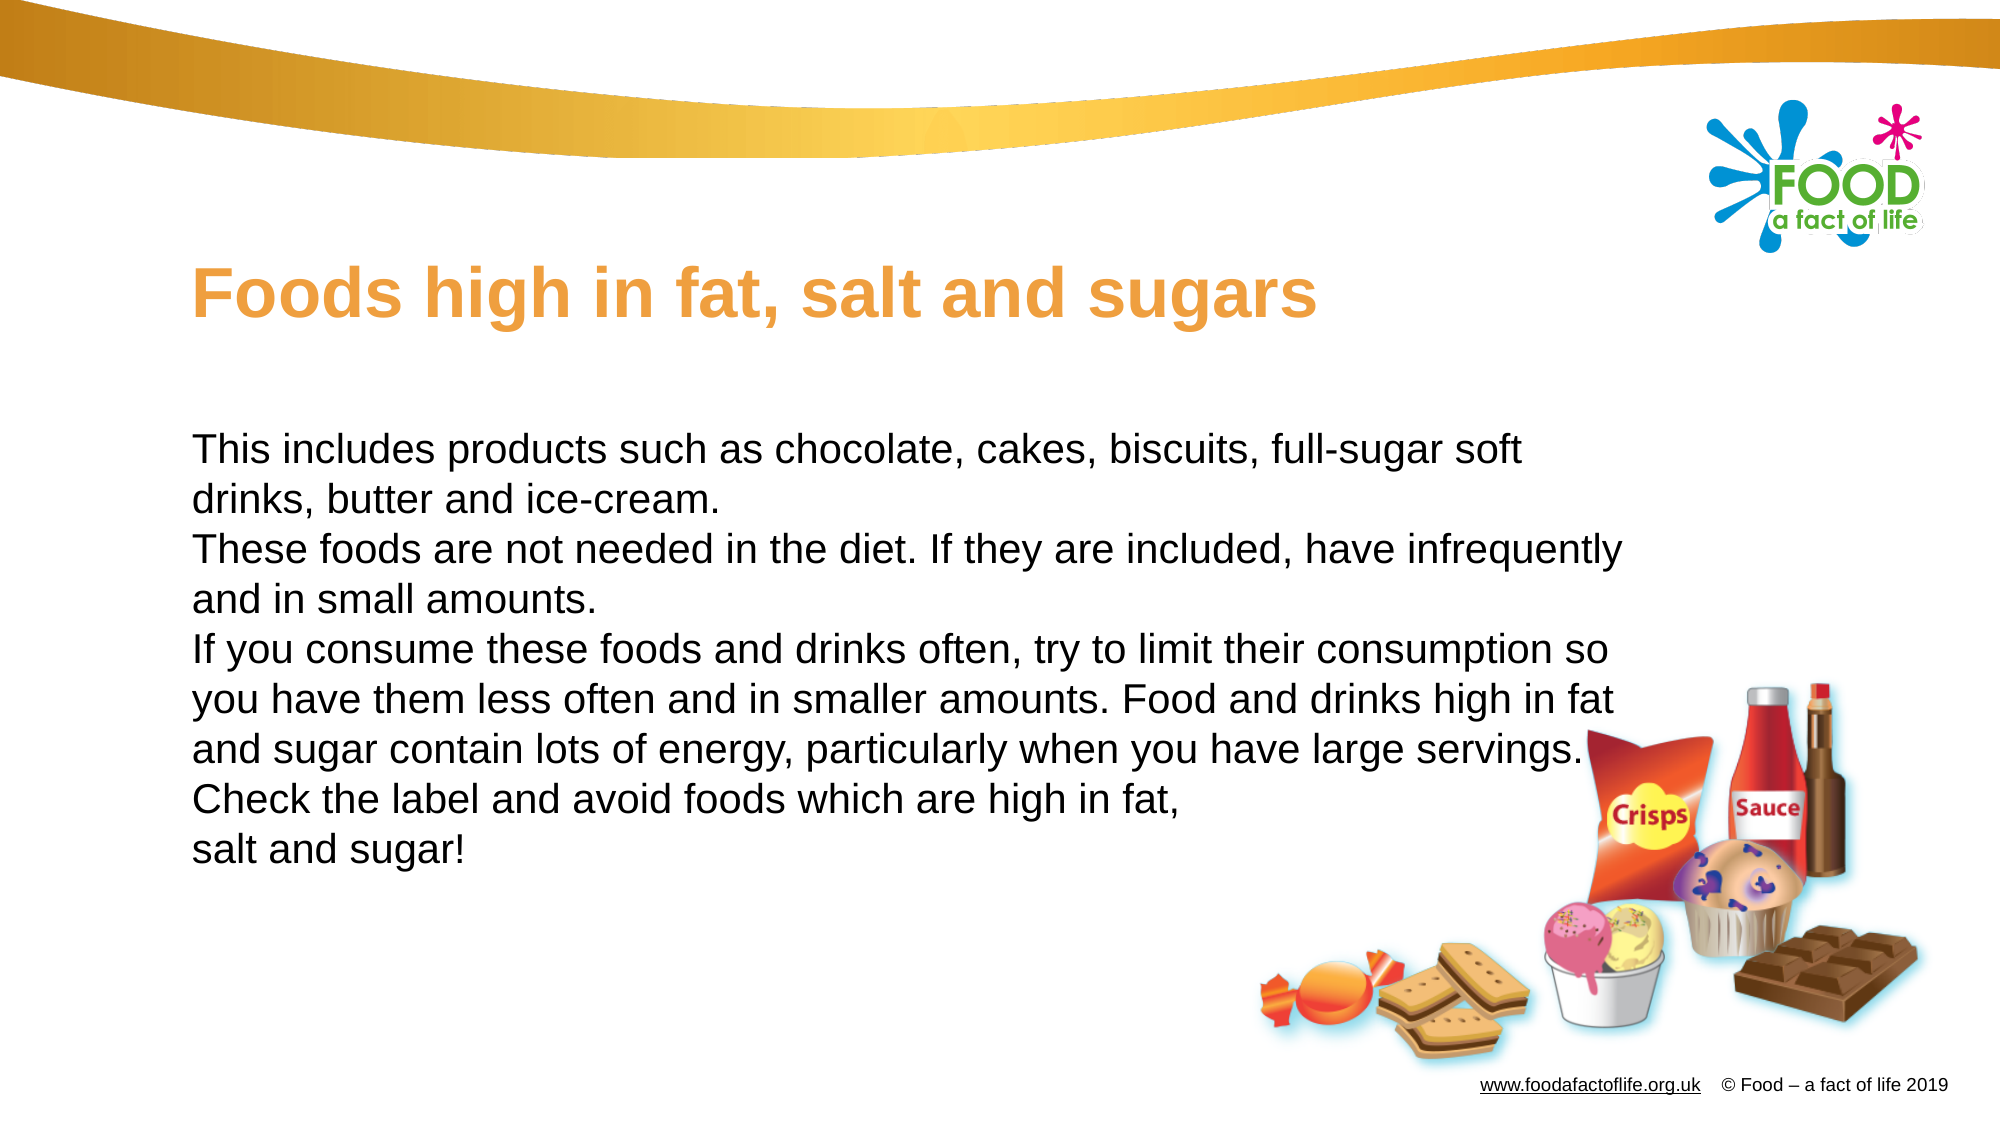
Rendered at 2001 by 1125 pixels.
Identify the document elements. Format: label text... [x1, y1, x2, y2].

picture [0, 0, 2000, 1125]
subtitle This includes products such as chocolate, cakes, biscuits, full-sugar soft drinks, butter and ice-cream. These foods are not needed in the diet. If they are included, have infrequently and in small amounts. If you consume these foods and drinks often, try to limit their consumption so you have them less often and in smaller amounts. Food and drinks high in fat and sugar contain lots of energy, particularly when you have large servings. Check the label and avoid foods which are high in fat, salt and sugar! [191, 421, 1630, 1037]
title Foods high in fat, salt and sugars [191, 256, 1787, 375]
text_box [1240, 663, 1938, 1081]
